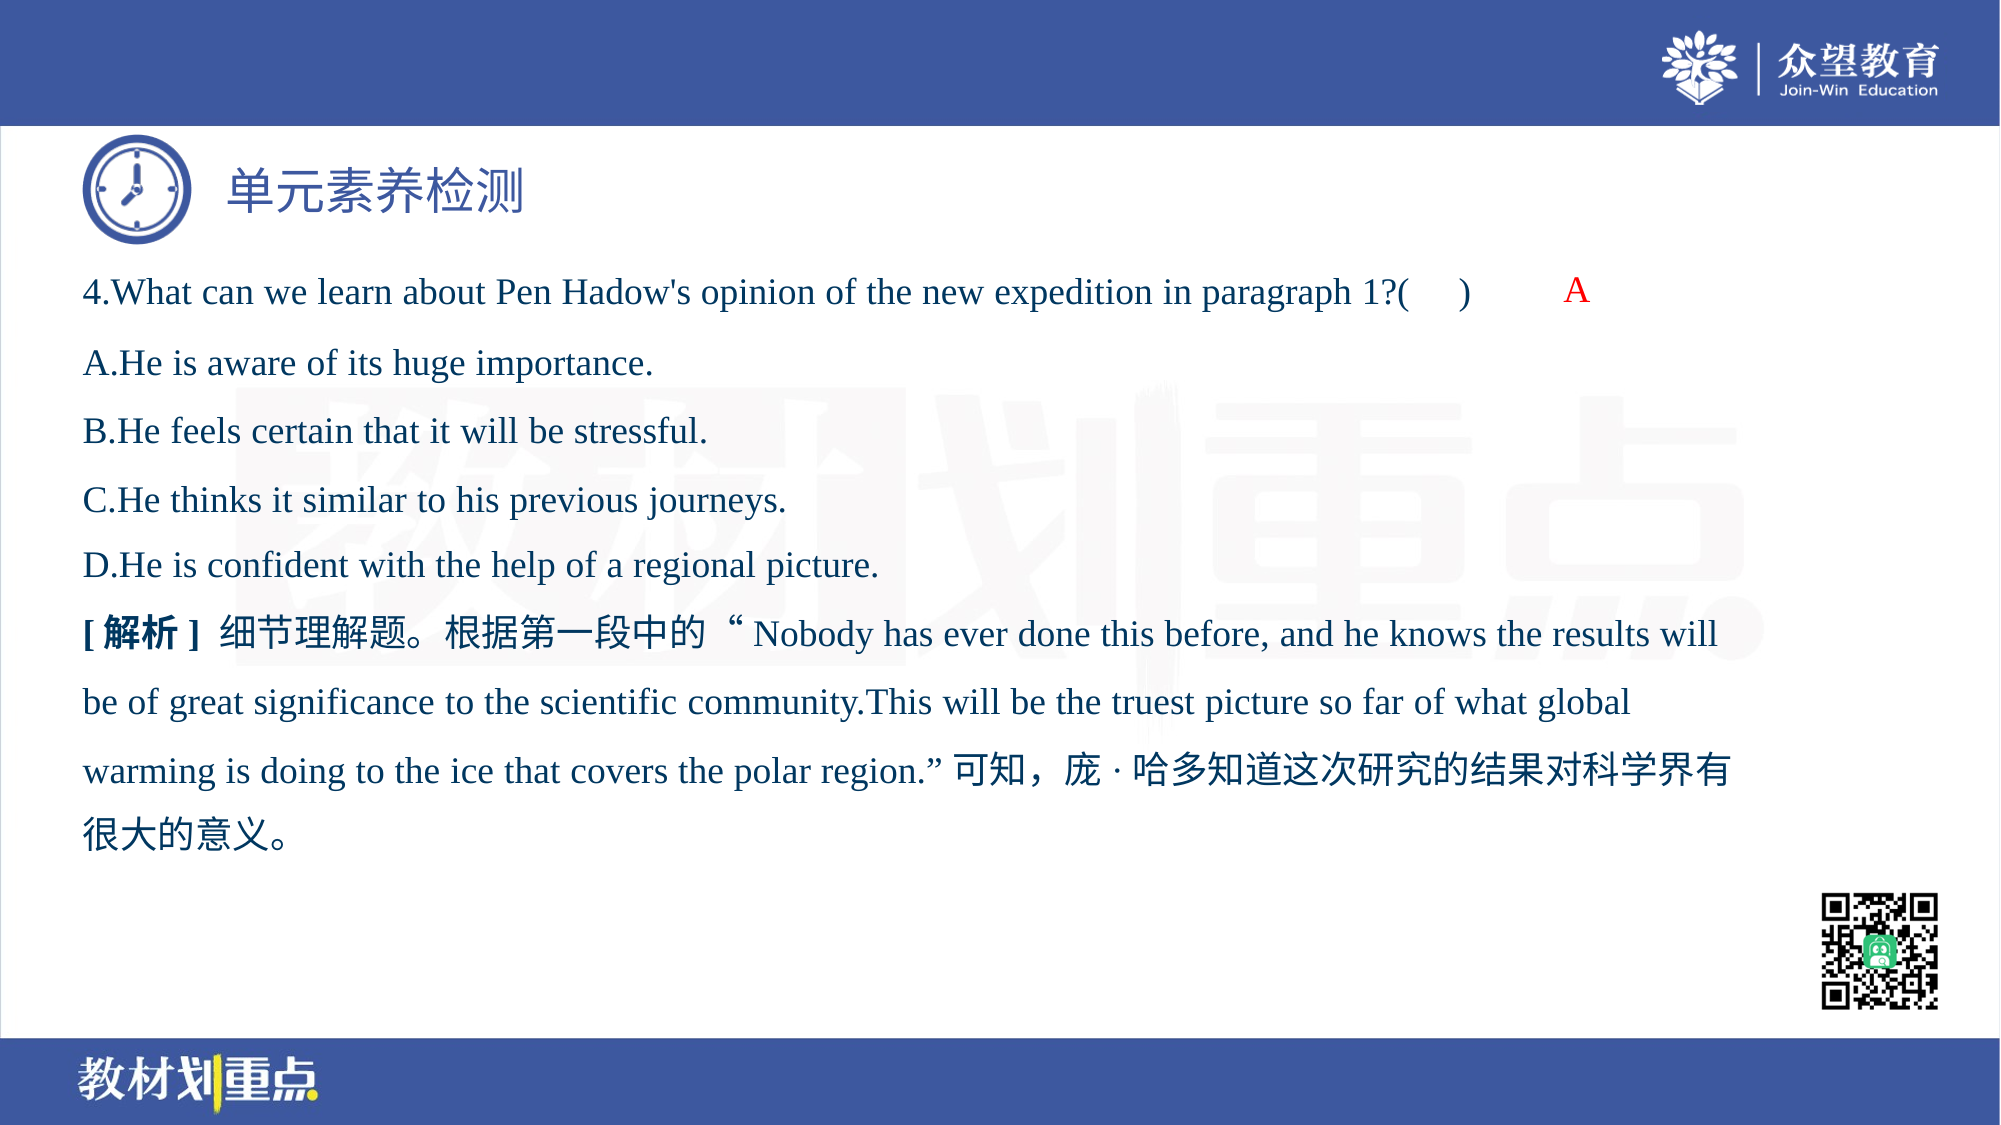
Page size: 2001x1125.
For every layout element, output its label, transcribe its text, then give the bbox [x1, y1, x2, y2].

text_box A.He is aware of its huge importance. B.He feels certain that it will be stressful. C.He thinks it similar to his previous journeys. D.He is confident with the help of a regional picture. [82, 313, 1817, 578]
picture [0, 0, 2000, 1125]
text_box [解析] 细节理解题。根据第一段中的“Nobody has ever done this before, and he knows the results will be of great significance to the scientific community.This will be the truest picture so far of what global warming is doing to the ice that covers the polar region.”可知，庞·哈多知道这次研究的结果对科学界有 很大的意义。 [82, 584, 1817, 850]
text_box 4.What can we learn about Pen Hadow's opinion of the new expedition in paragraph 1?( ) [82, 247, 1817, 306]
text_box A [1549, 245, 1604, 304]
